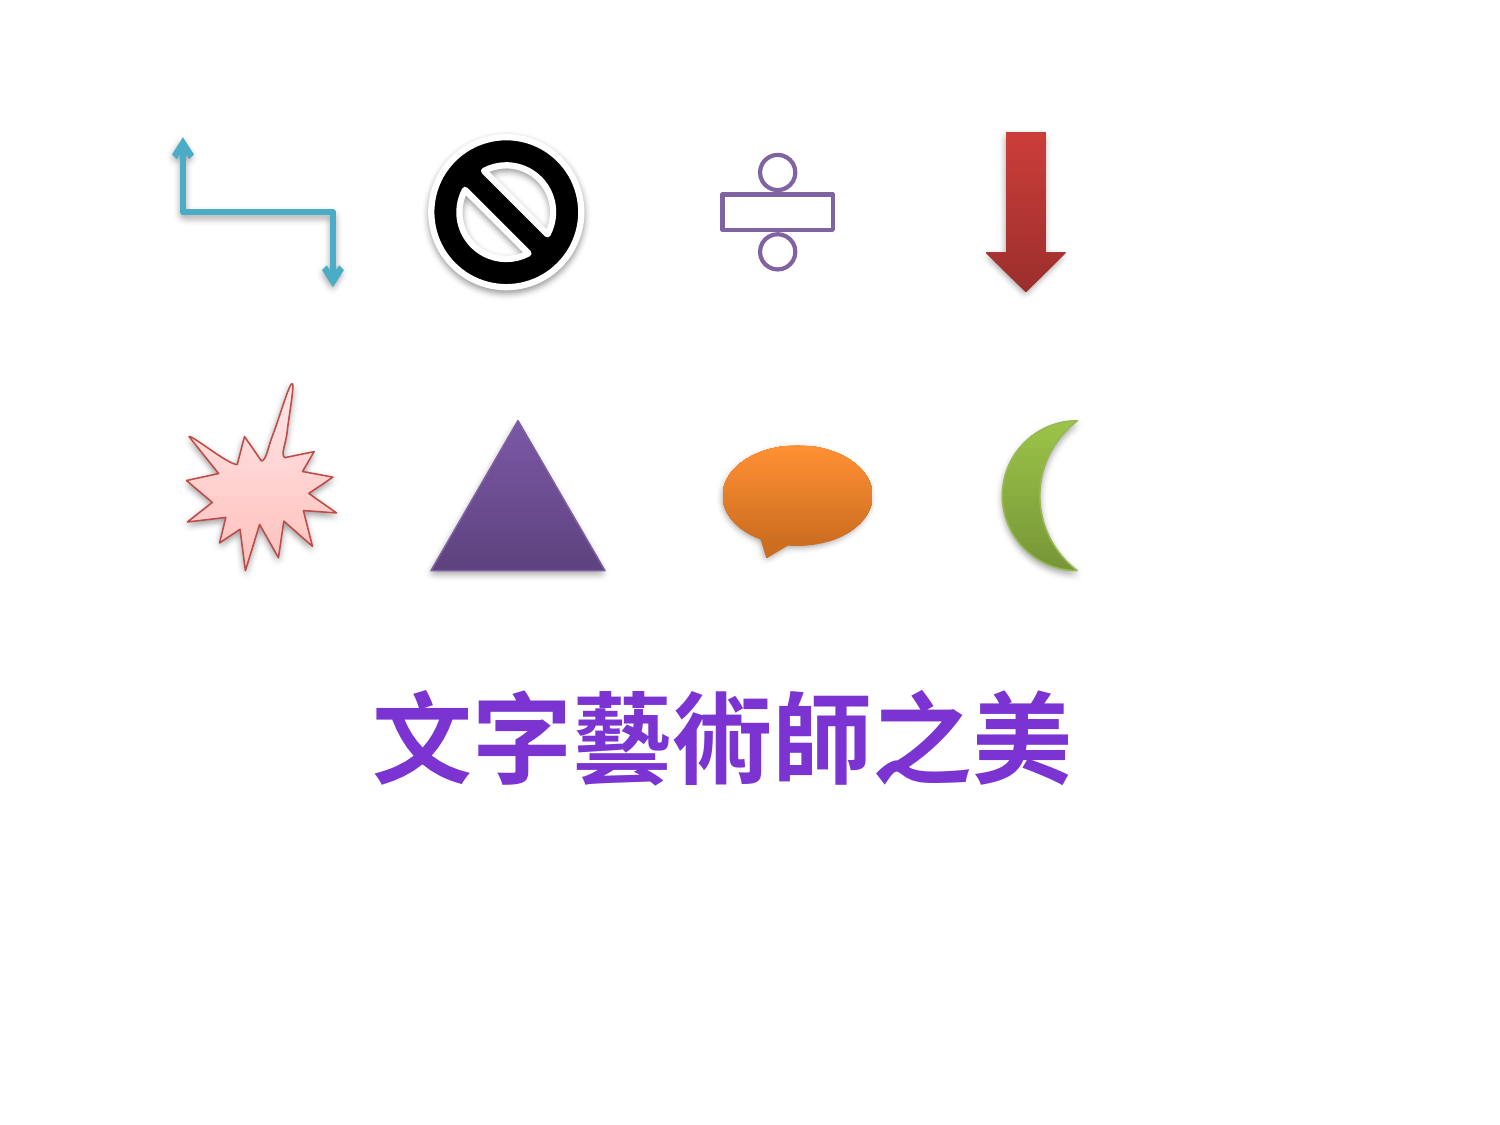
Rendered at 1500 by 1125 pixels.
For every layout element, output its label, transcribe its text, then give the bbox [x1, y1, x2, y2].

text_box 文字藝術師之美 [357, 668, 1088, 804]
text_box [185, 383, 338, 572]
text_box [1001, 419, 1079, 572]
text_box [720, 152, 835, 272]
text_box [428, 134, 585, 291]
text_box [430, 419, 606, 572]
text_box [182, 136, 334, 288]
text_box [722, 445, 873, 559]
text_box [986, 131, 1066, 293]
